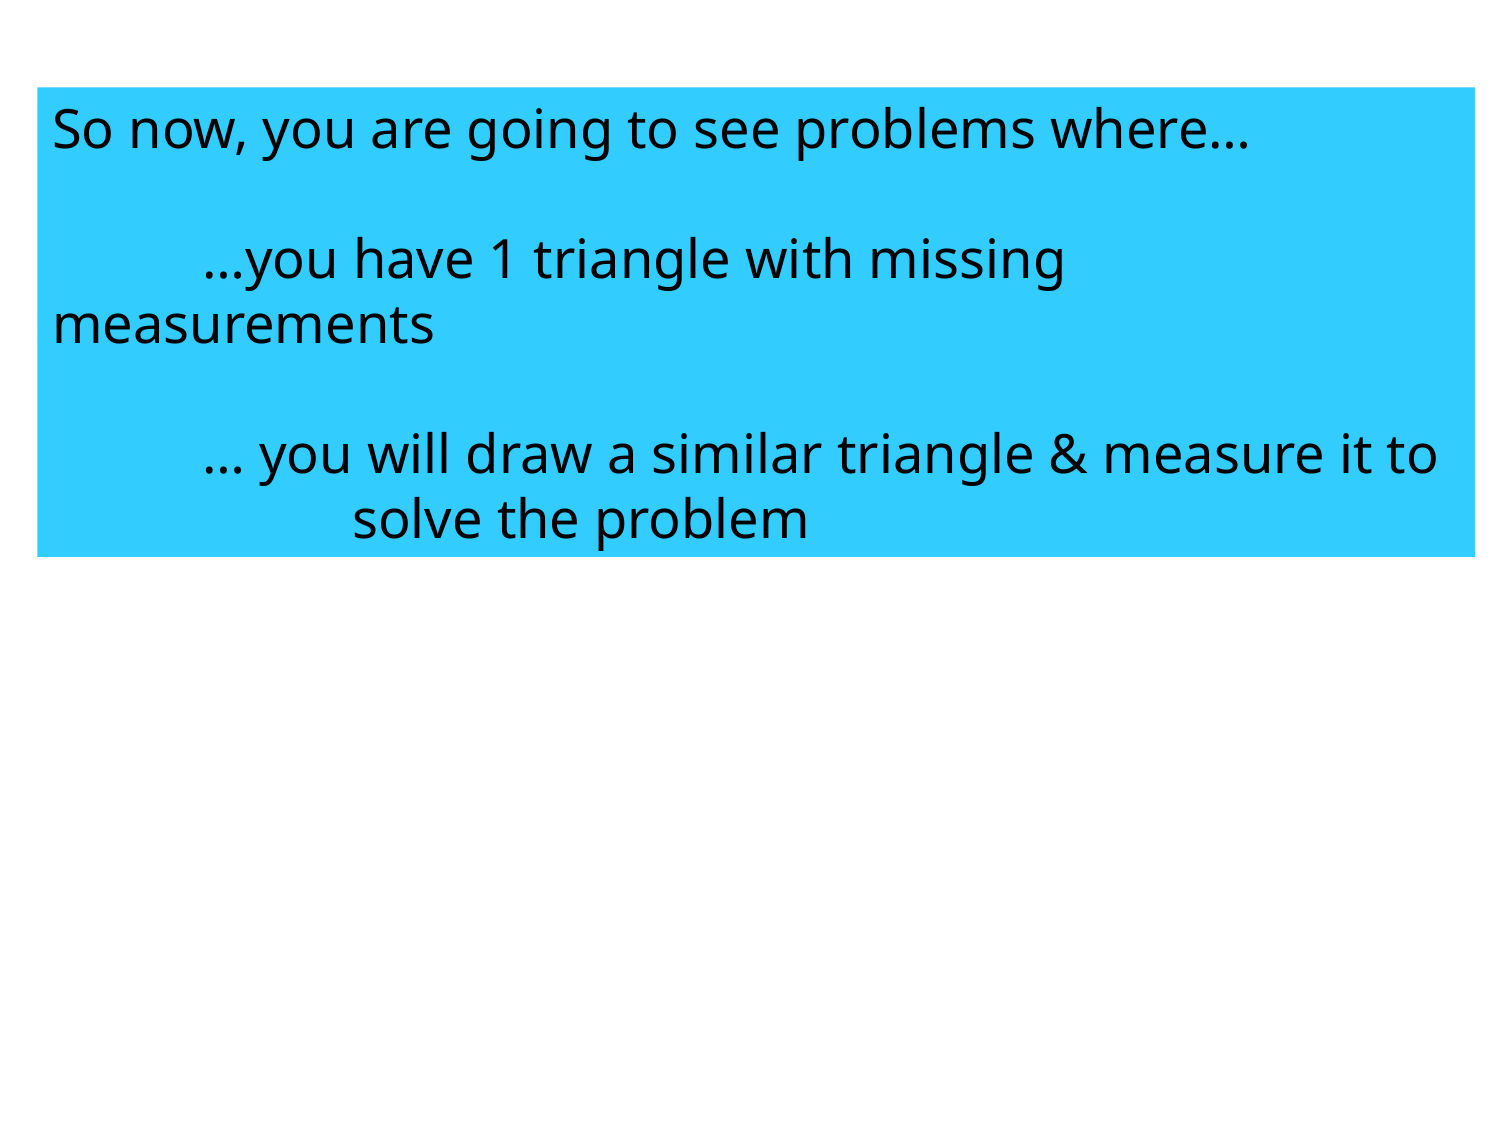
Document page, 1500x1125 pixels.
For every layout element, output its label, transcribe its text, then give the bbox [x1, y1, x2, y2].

text_box So now, you are going to see problems where… …you have 1 triangle with missing measurements … you will draw a similar triangle & measure it to solve the problem [37, 87, 1475, 557]
